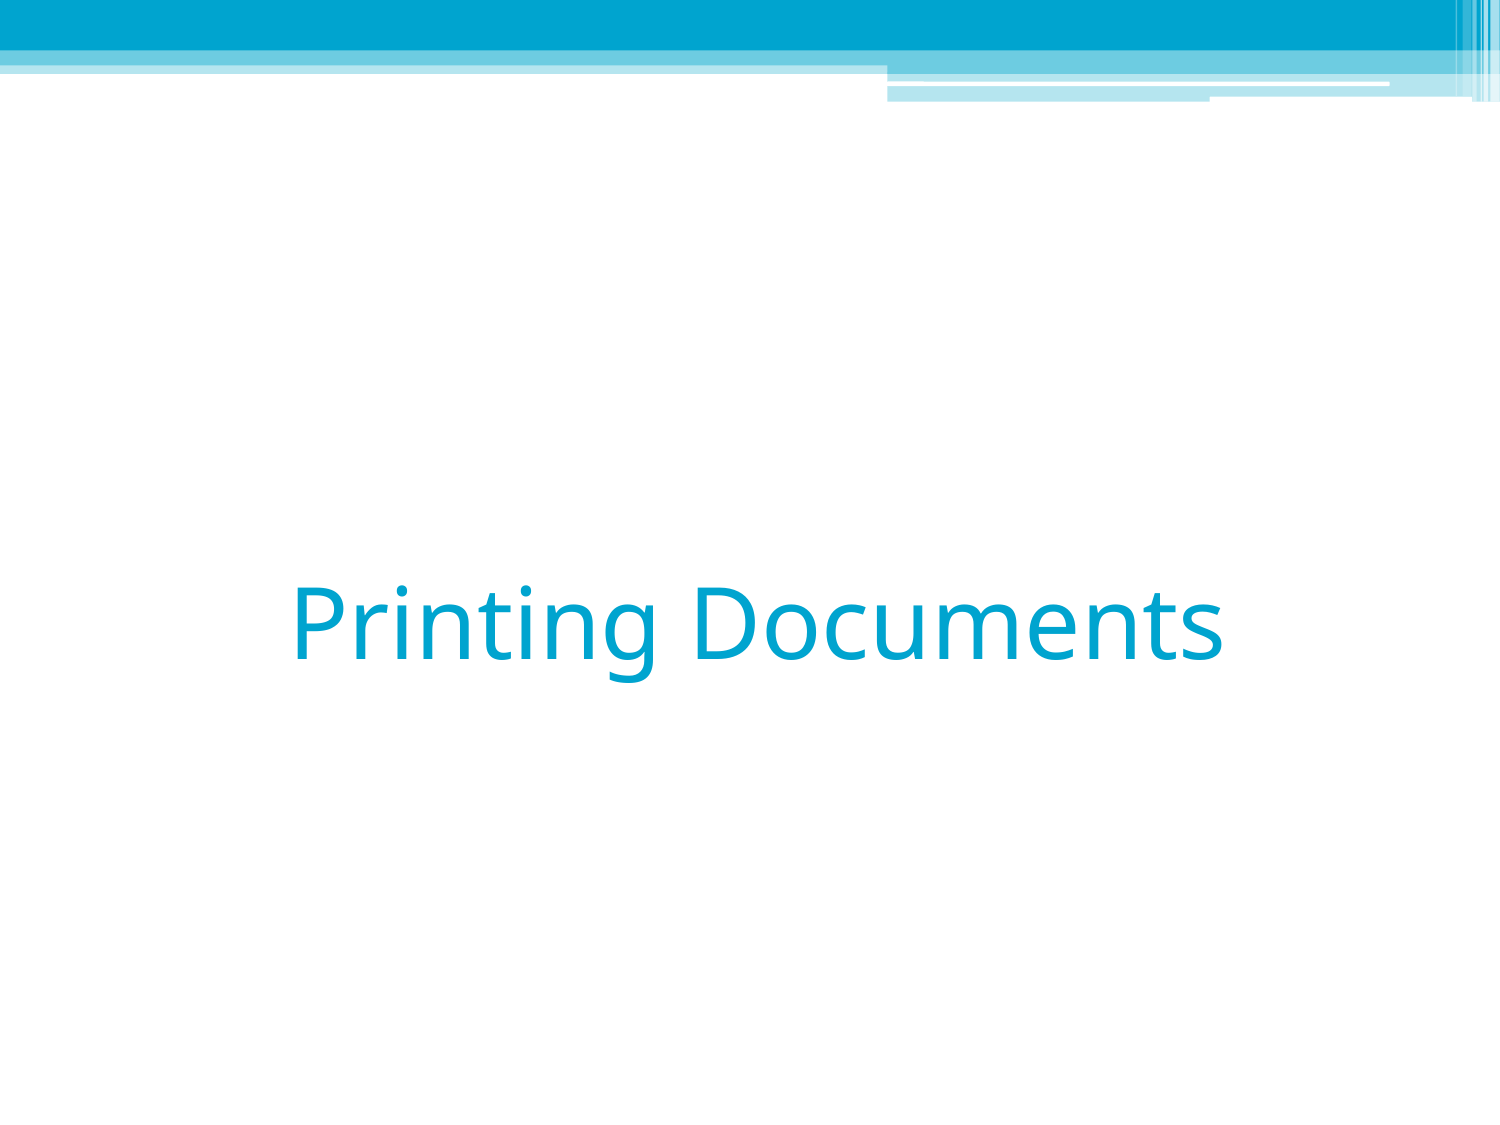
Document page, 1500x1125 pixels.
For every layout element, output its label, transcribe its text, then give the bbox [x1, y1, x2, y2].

list Printing Documents [118, 552, 1394, 800]
